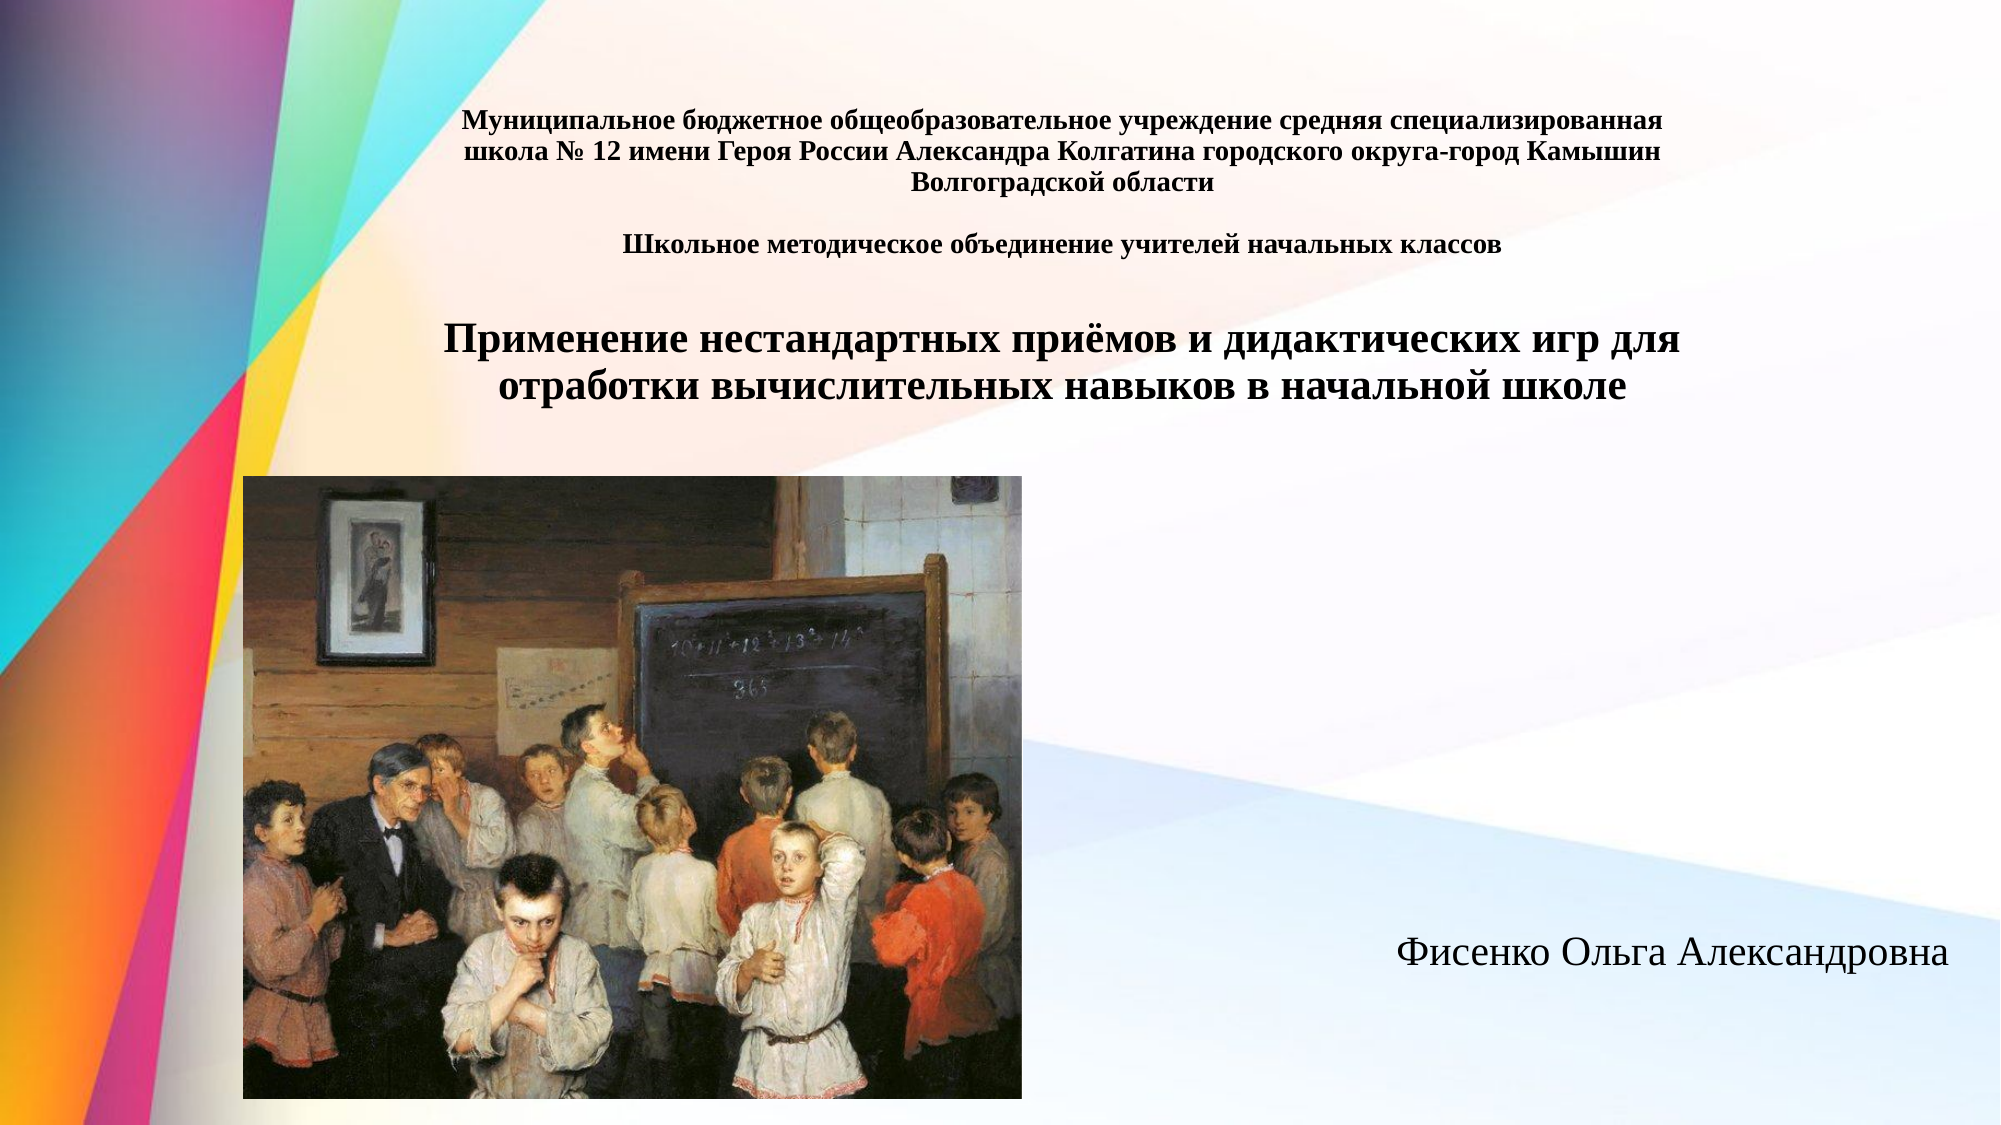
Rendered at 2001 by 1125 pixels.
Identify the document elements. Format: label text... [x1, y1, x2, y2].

title Муниципальное бюджетное общеобразовательное учреждение средняя специализированная школа № 12 имени Героя России Александра Колгатина городского округа-город Камышин Волгоградской области Школьное методическое объединение учителей начальных классов Применение нестандартных приёмов и дидактических игр для отработки вычислительных навыков в начальной школе [388, 94, 1738, 417]
subtitle Фисенко Ольга Александровна [1289, 921, 2000, 1125]
picture [0, 0, 2001, 1125]
